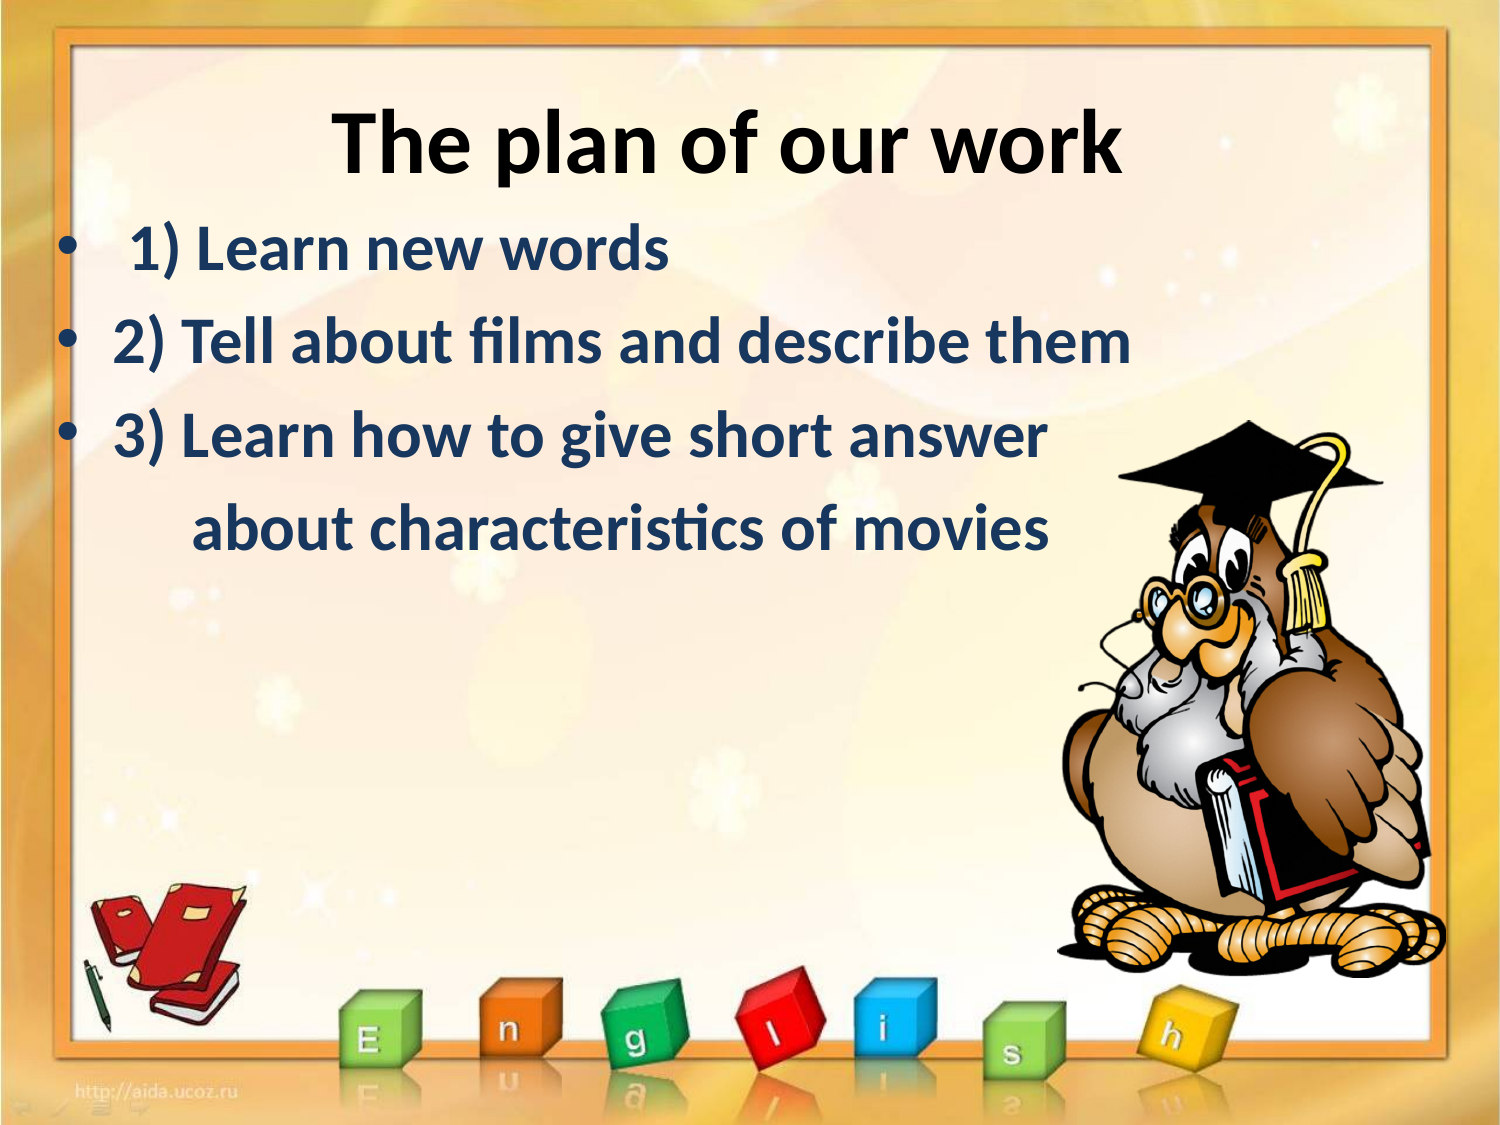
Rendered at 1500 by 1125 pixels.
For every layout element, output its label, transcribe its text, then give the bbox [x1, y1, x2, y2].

list 1) Learn new words 2) Tell about films and describe them 3) Learn how to give short answer about characteristics of movies [41, 196, 1392, 1125]
picture [0, 0, 1500, 1125]
title The plan of our work [52, 42, 1404, 231]
